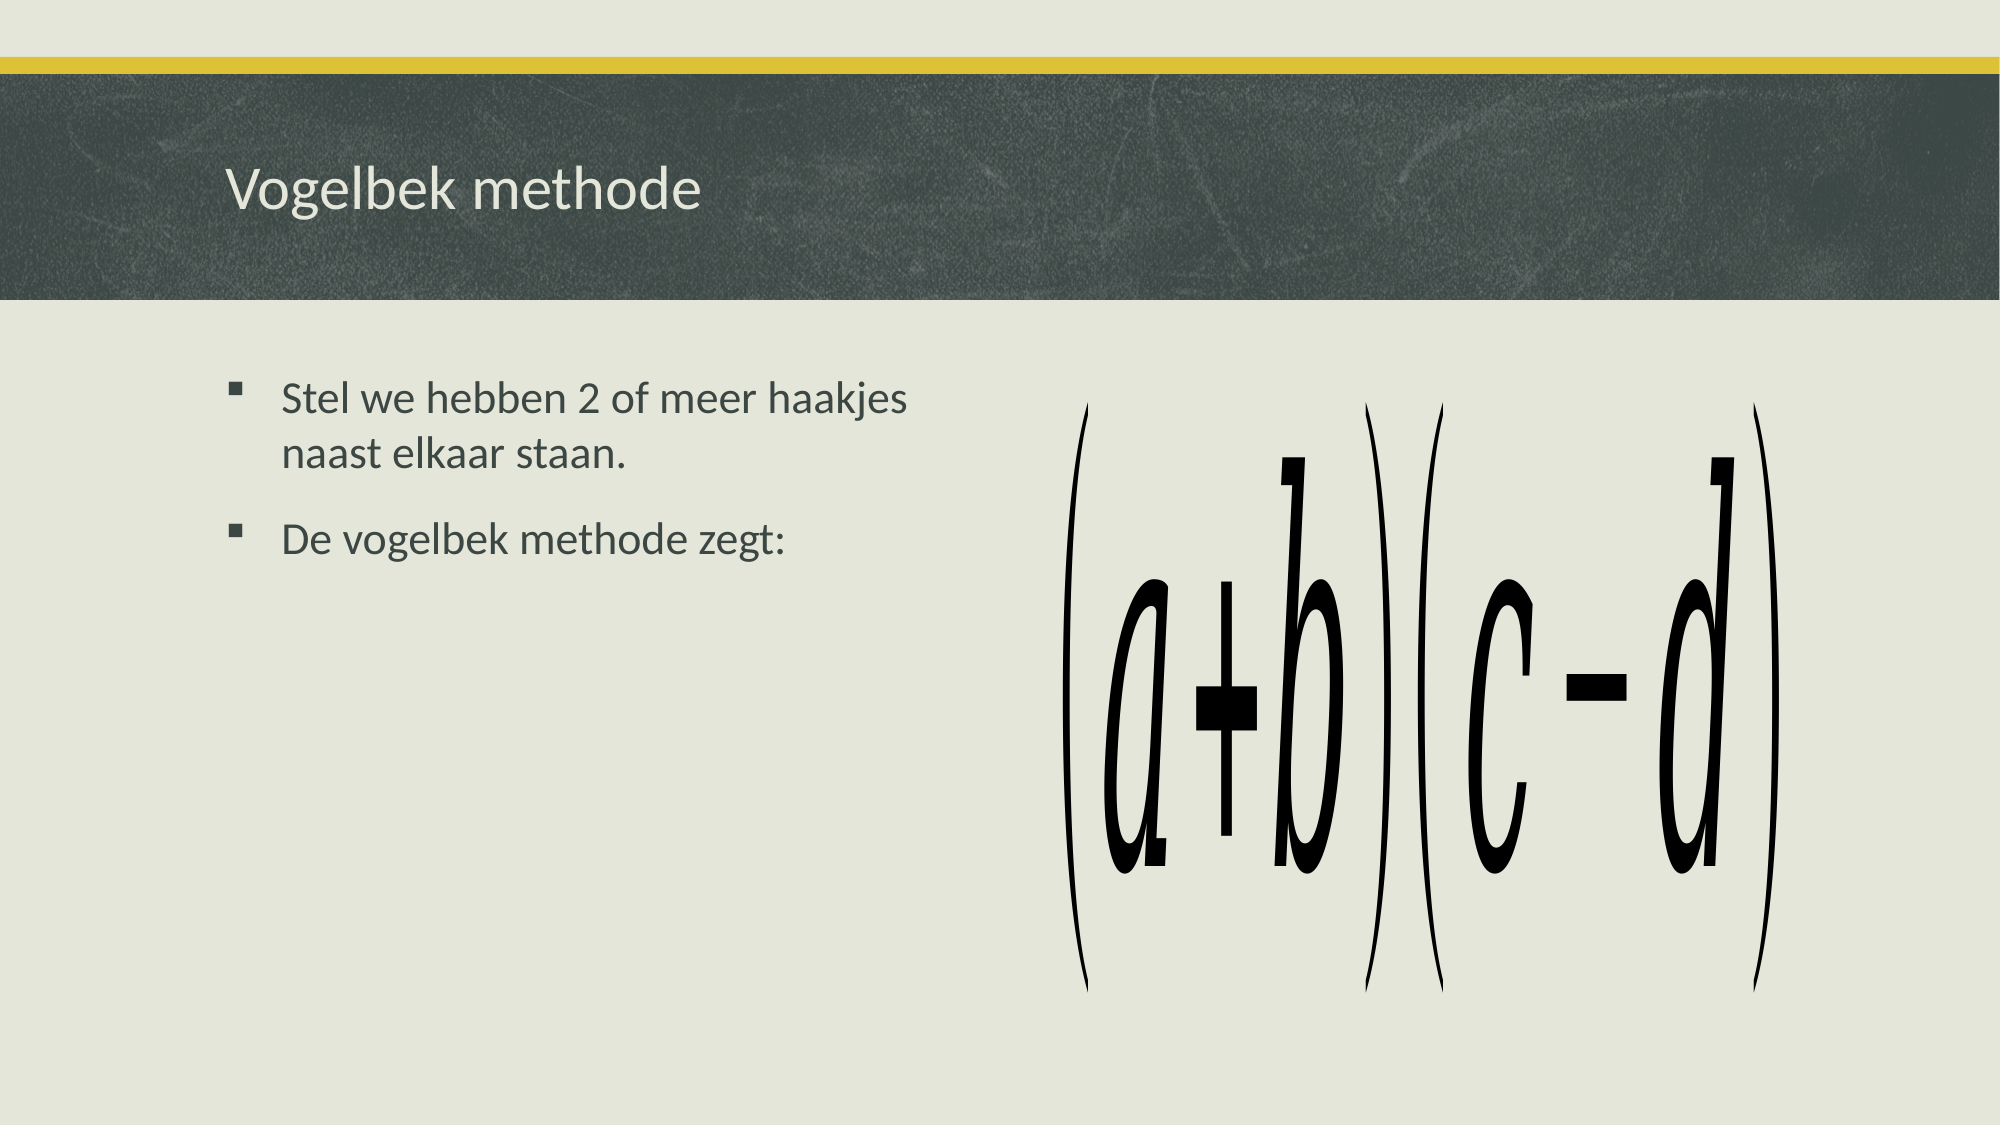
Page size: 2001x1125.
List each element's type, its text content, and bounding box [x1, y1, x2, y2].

title Vogelbek methode [210, 76, 1790, 300]
picture [0, 74, 2000, 300]
list Stel we hebben 2 of meer haakjes naast elkaar staan. De vogelbek methode zegt: [210, 360, 947, 1014]
